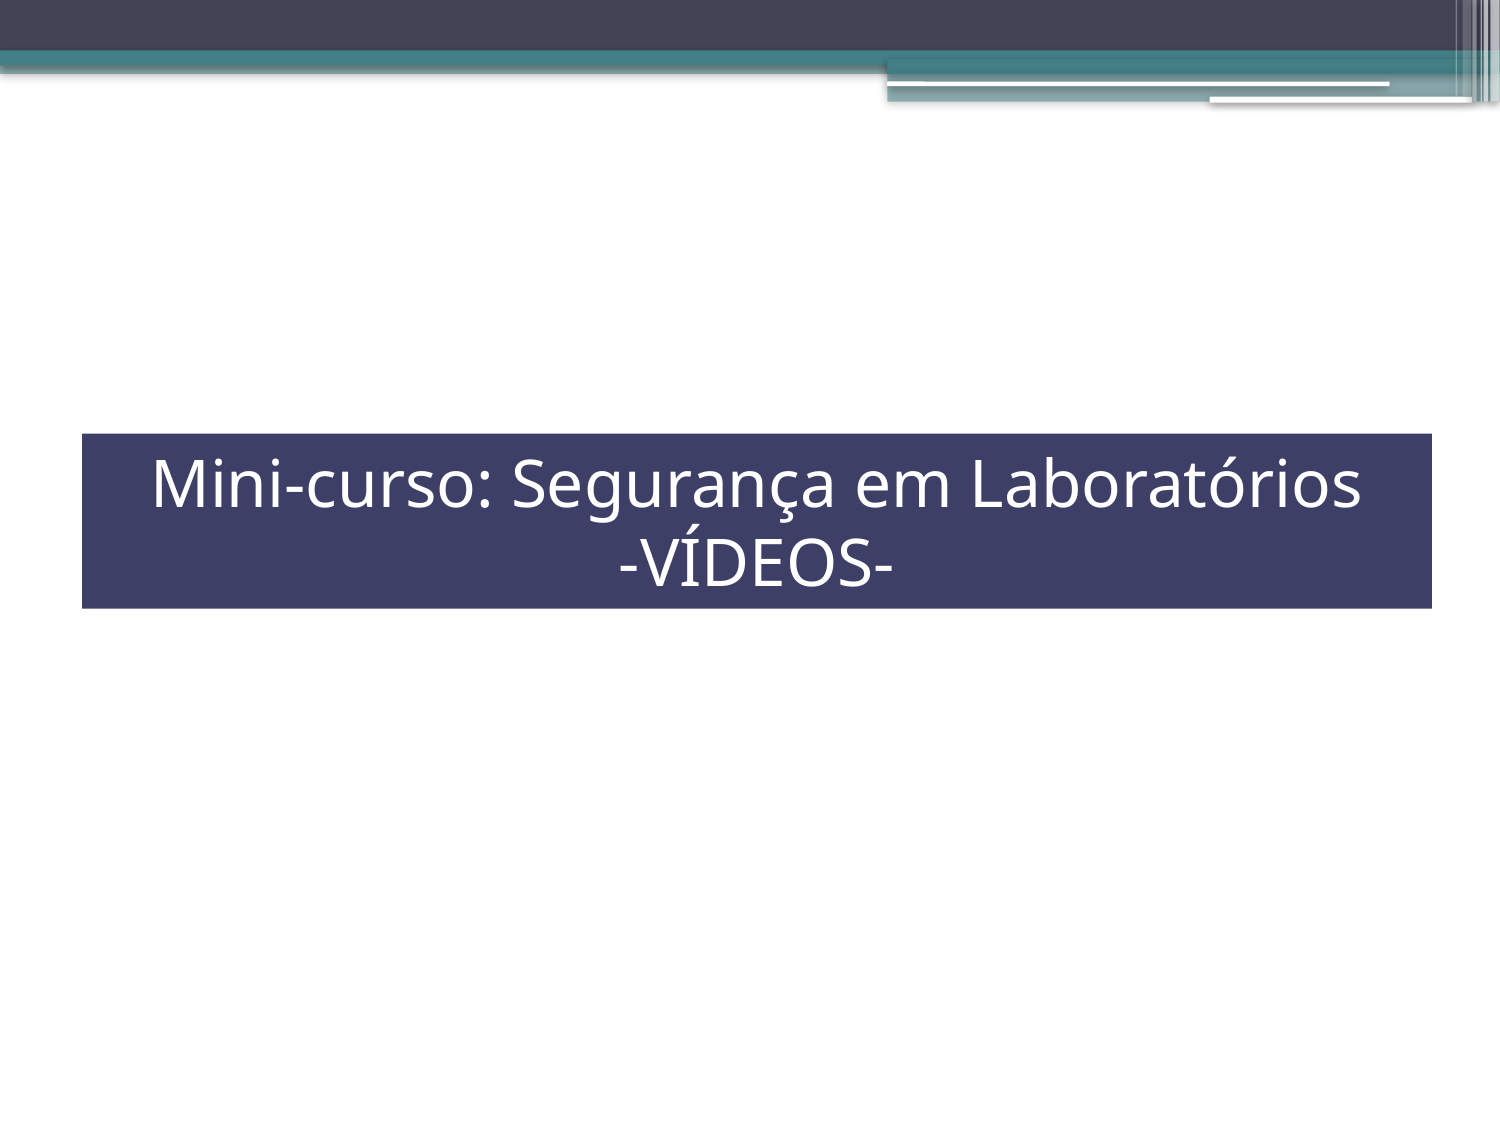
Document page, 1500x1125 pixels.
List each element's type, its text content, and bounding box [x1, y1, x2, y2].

title Mini-curso: Segurança em Laboratórios -VÍDEOS- [82, 433, 1432, 609]
